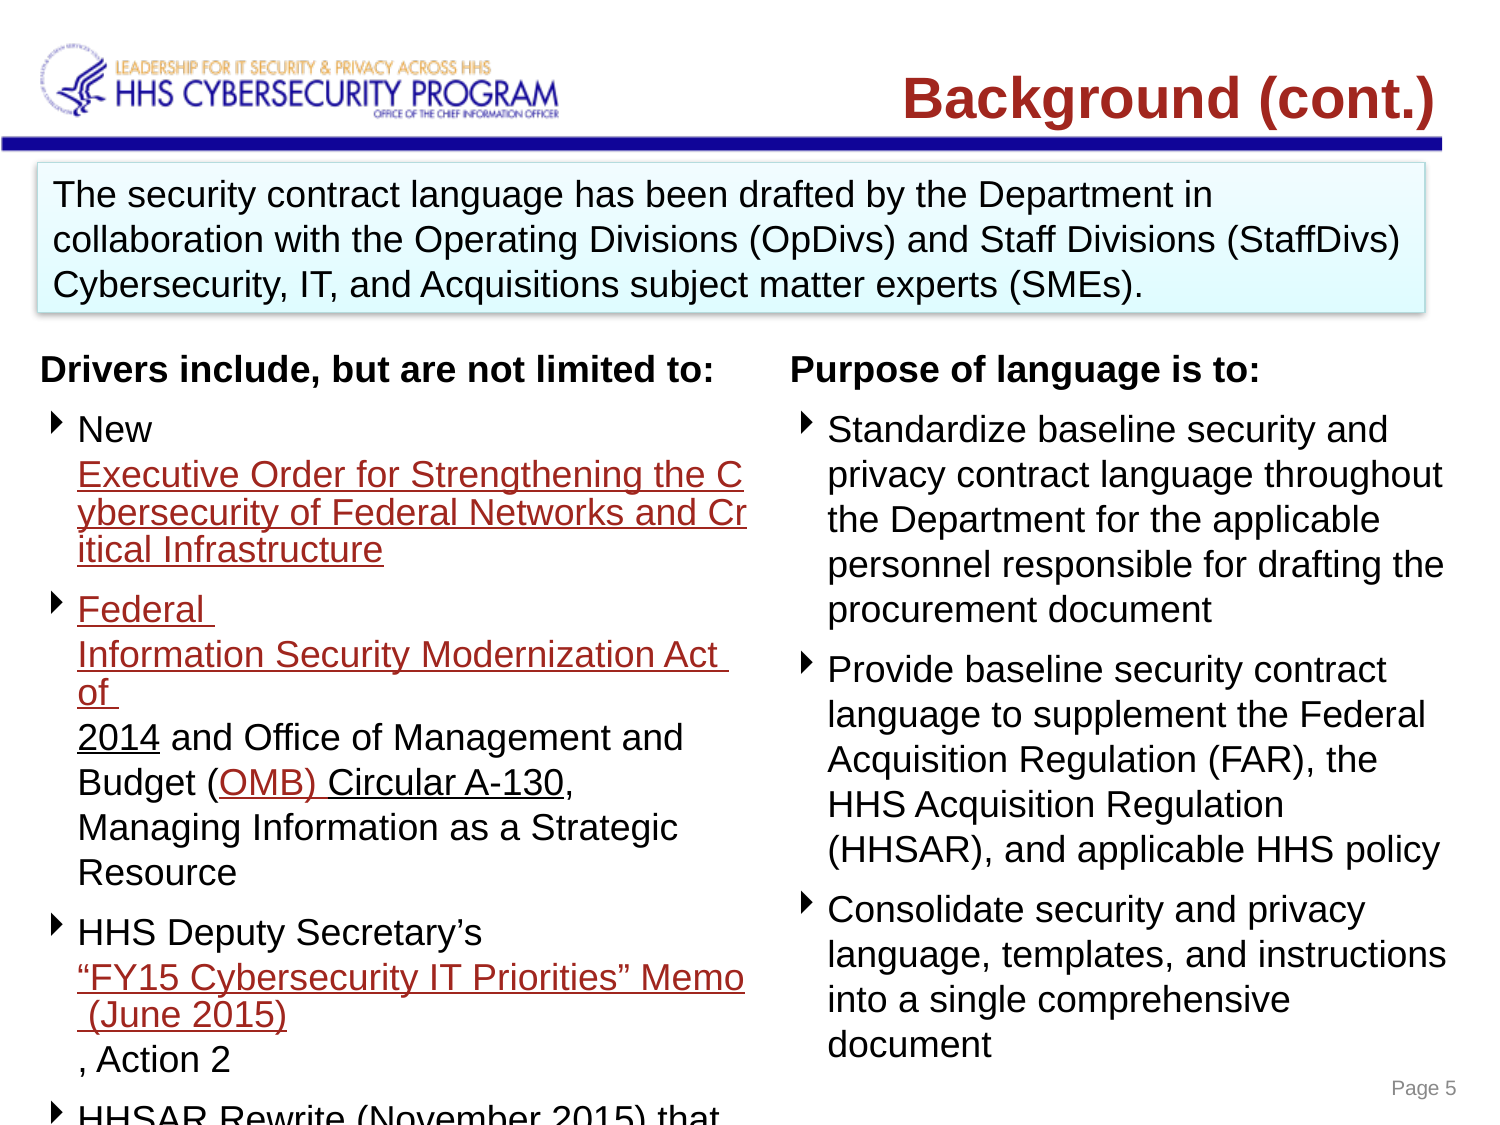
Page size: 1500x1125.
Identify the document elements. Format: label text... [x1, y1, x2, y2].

list Purpose of language is to: Standardize baseline security and privacy contract language throughout the Department for the applicable personnel responsible for drafting the procurement document Provide baseline security contract language to supplement the Federal Acquisition Regulation (FAR), the HHS Acquisition Regulation (HHSAR), and applicable HHS policy Consolidate security and privacy language, templates, and instructions into a single comprehensive document [774, 337, 1476, 1076]
list Drivers include, but are not limited to: New Executive Order for Strengthening the Cybersecurity of Federal Networks and Critical Infrastructure Federal Information Security Modernization Act of 2014 and Office of Management and Budget (OMB) Circular A-130, Managing Information as a Strategic Resource HHS Deputy Secretary’s “FY15 Cybersecurity IT Priorities” Memo (June 2015), Action 2 HHSAR Rewrite (November 2015) that removed internal procedures, guidance and instruction [24, 337, 763, 1101]
picture [0, 0, 1443, 234]
slide_number Page 5 [1121, 1065, 1472, 1110]
list The security contract language has been drafted by the Department in collaboration with the Operating Divisions (OpDivs) and Staff Divisions (StaffDivs) Cybersecurity, IT, and Acquisitions subject matter experts (SMEs). [37, 162, 1426, 313]
title Background (cont.) [887, 49, 1500, 138]
